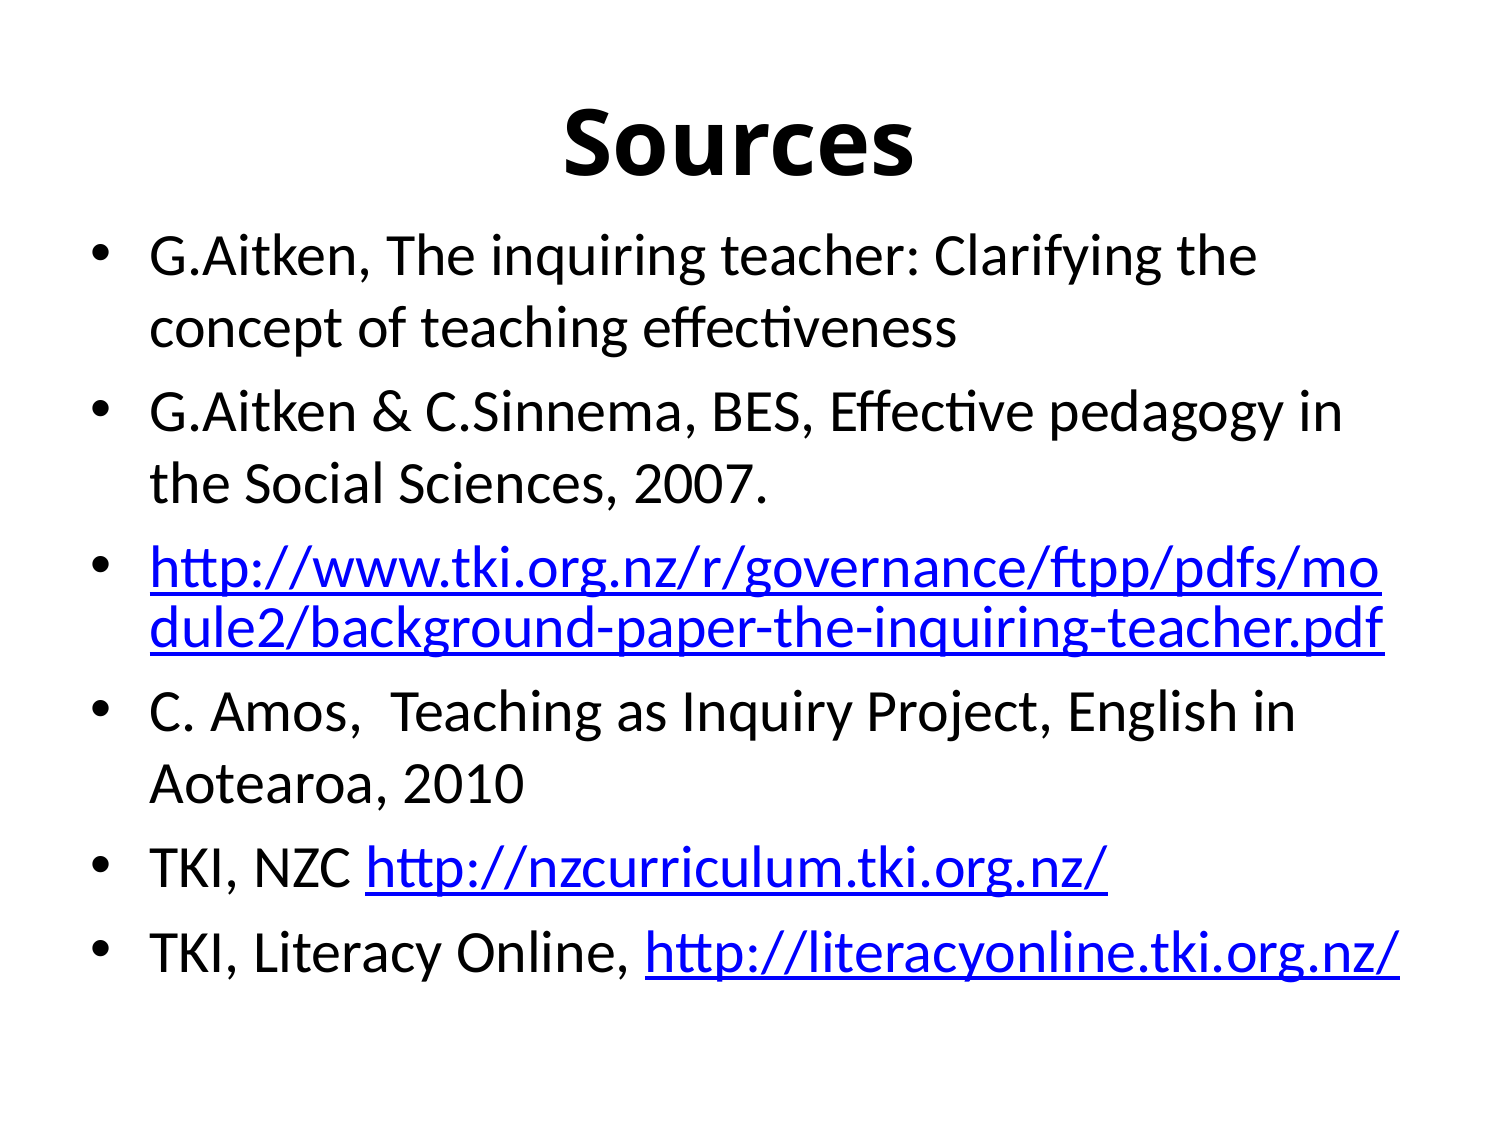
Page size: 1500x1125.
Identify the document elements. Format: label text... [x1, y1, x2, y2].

title Sources [75, 45, 1425, 208]
list G.Aitken, The inquiring teacher: Clarifying the concept of teaching effectiveness G.Aitken & C.Sinnema, BES, Effective pedagogy in the Social Sciences, 2007. http://www.tki.org.nz/r/governance/ftpp/pdfs/module2/background-paper-the-inquiring-teacher.pdf C. Amos, Teaching as Inquiry Project, English in Aotearoa, 2010 TKI, NZC http://nzcurriculum.tki.org.nz/ TKI, Literacy Online, http://literacyonline.tki.org.nz/ [75, 208, 1425, 1005]
